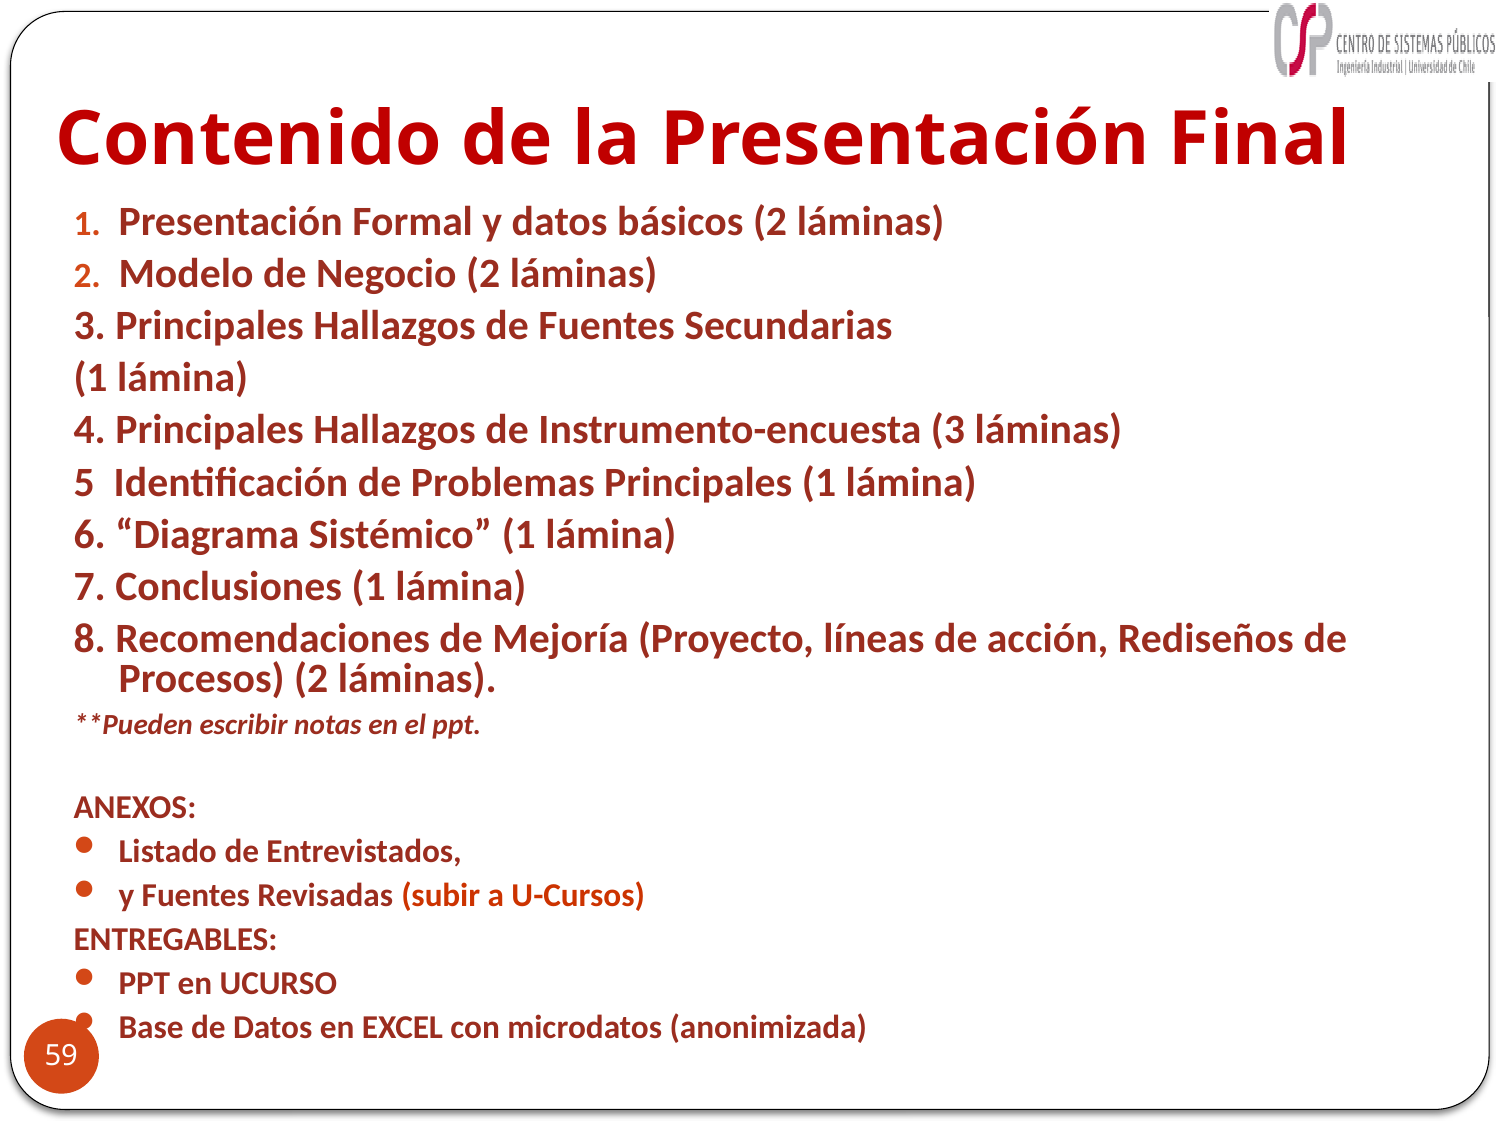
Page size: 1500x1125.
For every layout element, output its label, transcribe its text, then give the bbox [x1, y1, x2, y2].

picture [1269, 0, 1500, 82]
slide_number 59 [23, 1018, 89, 1094]
list Presentación Formal y datos básicos (2 láminas) Modelo de Negocio (2 láminas) 3. Principales Hallazgos de Fuentes Secundarias (1 lámina) 4. Principales Hallazgos de Instrumento-encuesta (3 láminas) 5 Identificación de Problemas Principales (1 lámina) 6. “Diagrama Sistémico” (1 lámina) 7. Conclusiones (1 lámina) 8. Recomendaciones de Mejoría (Proyecto, líneas de acción, Rediseños de Procesos) (2 láminas). **Pueden escribir notas en el ppt. ANEXOS: Listado de Entrevistados, y Fuentes Revisadas (subir a U-Cursos) ENTREGABLES: PPT en UCURSO Base de Datos en EXCEL con microdatos (anonimizada) [58, 196, 1500, 1082]
title Contenido de la Presentación Final [41, 0, 1417, 195]
